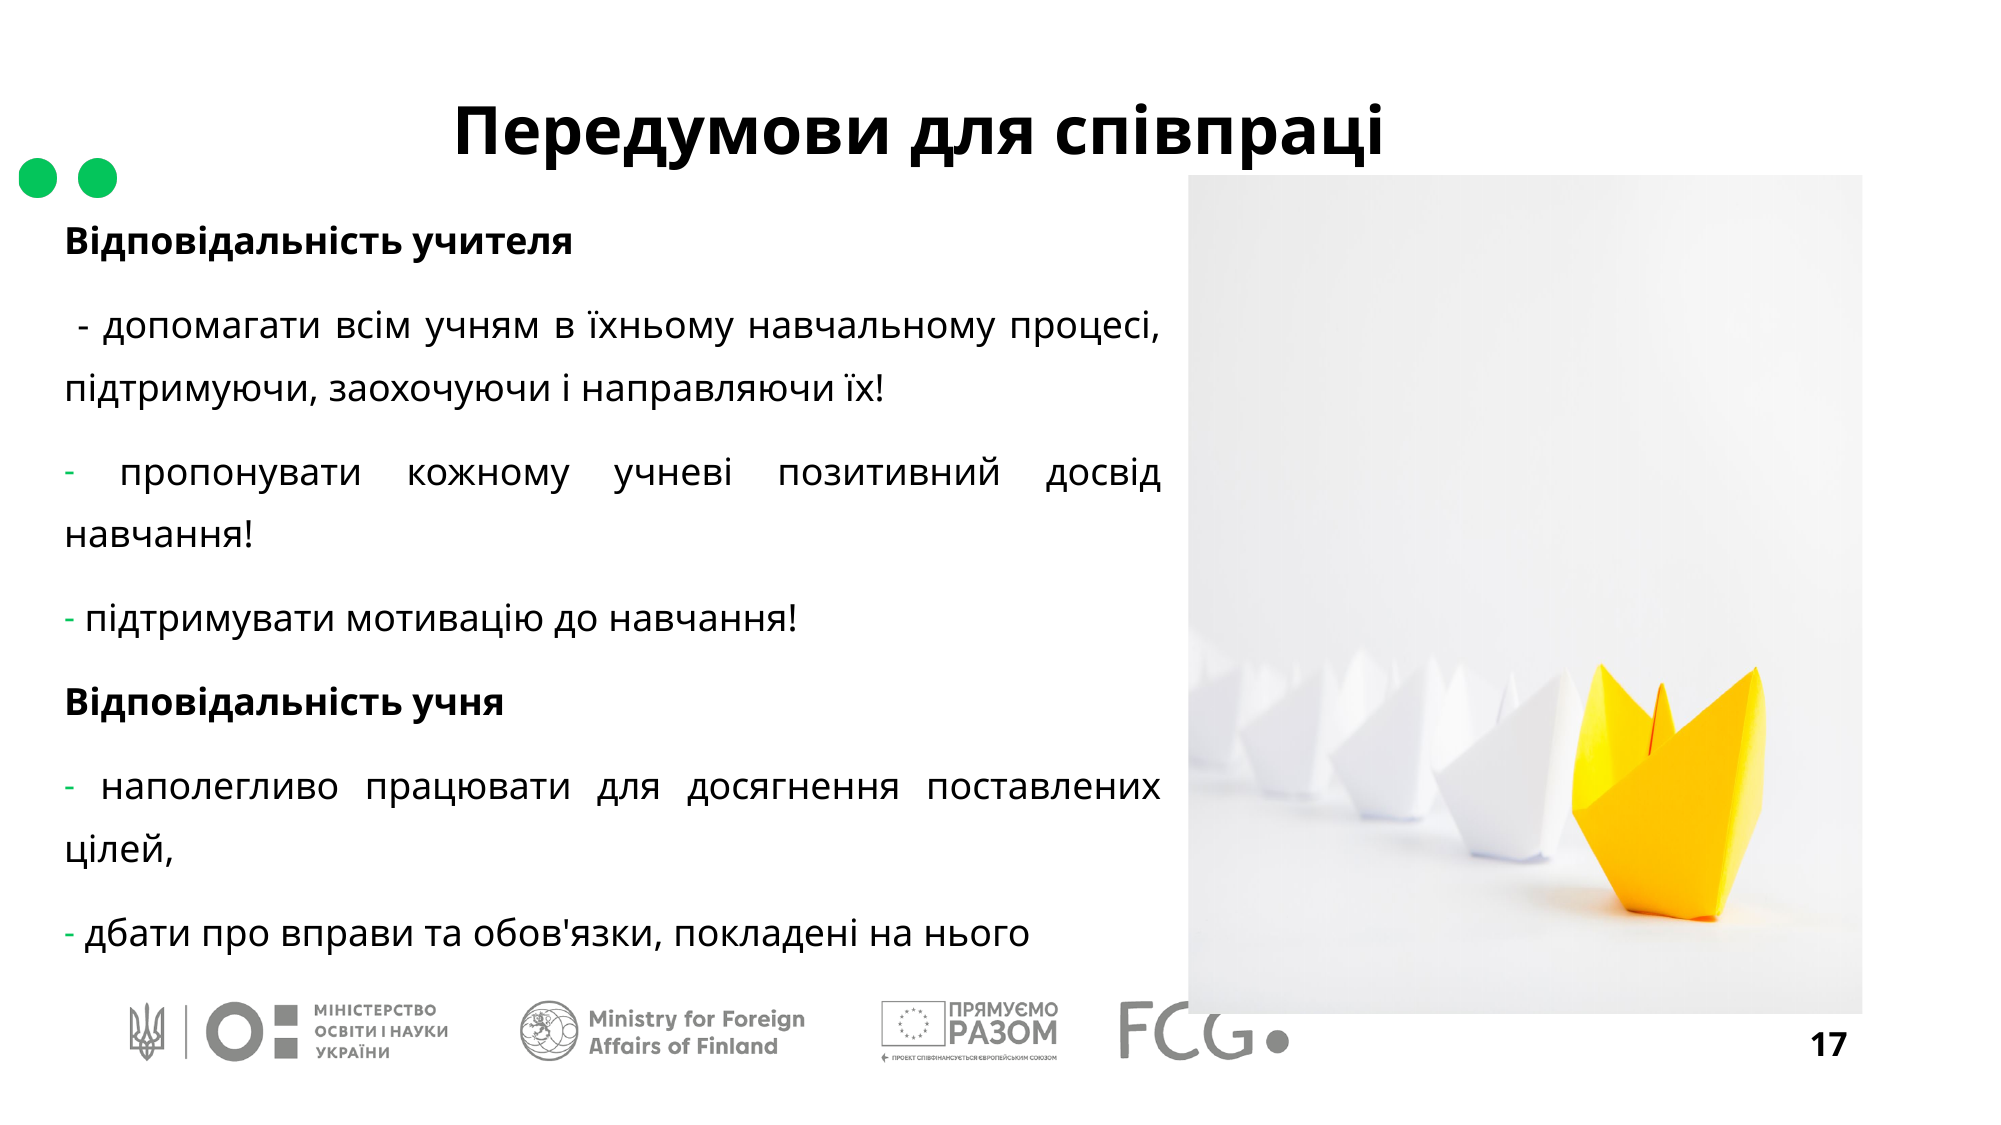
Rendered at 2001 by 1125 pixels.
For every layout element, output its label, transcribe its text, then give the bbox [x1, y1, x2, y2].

list Відповідальність учителя - допомагати всім учням в їхньому навчальному процесі, підтримуючи, заохочуючи і направляючи їх! пропонувати кожному учневі позитивний досвід навчання! підтримувати мотивацію до навчання! Відповідальність учня наполегливо працювати для досягнення поставлених цілей, дбати про вправи та обов'язки, покладені на нього [49, 191, 1178, 1014]
slide_number 17 [1736, 1015, 1863, 1076]
picture [42, 175, 1863, 1125]
picture [18, 158, 117, 198]
title Передумови для співпраці [137, 59, 1863, 176]
